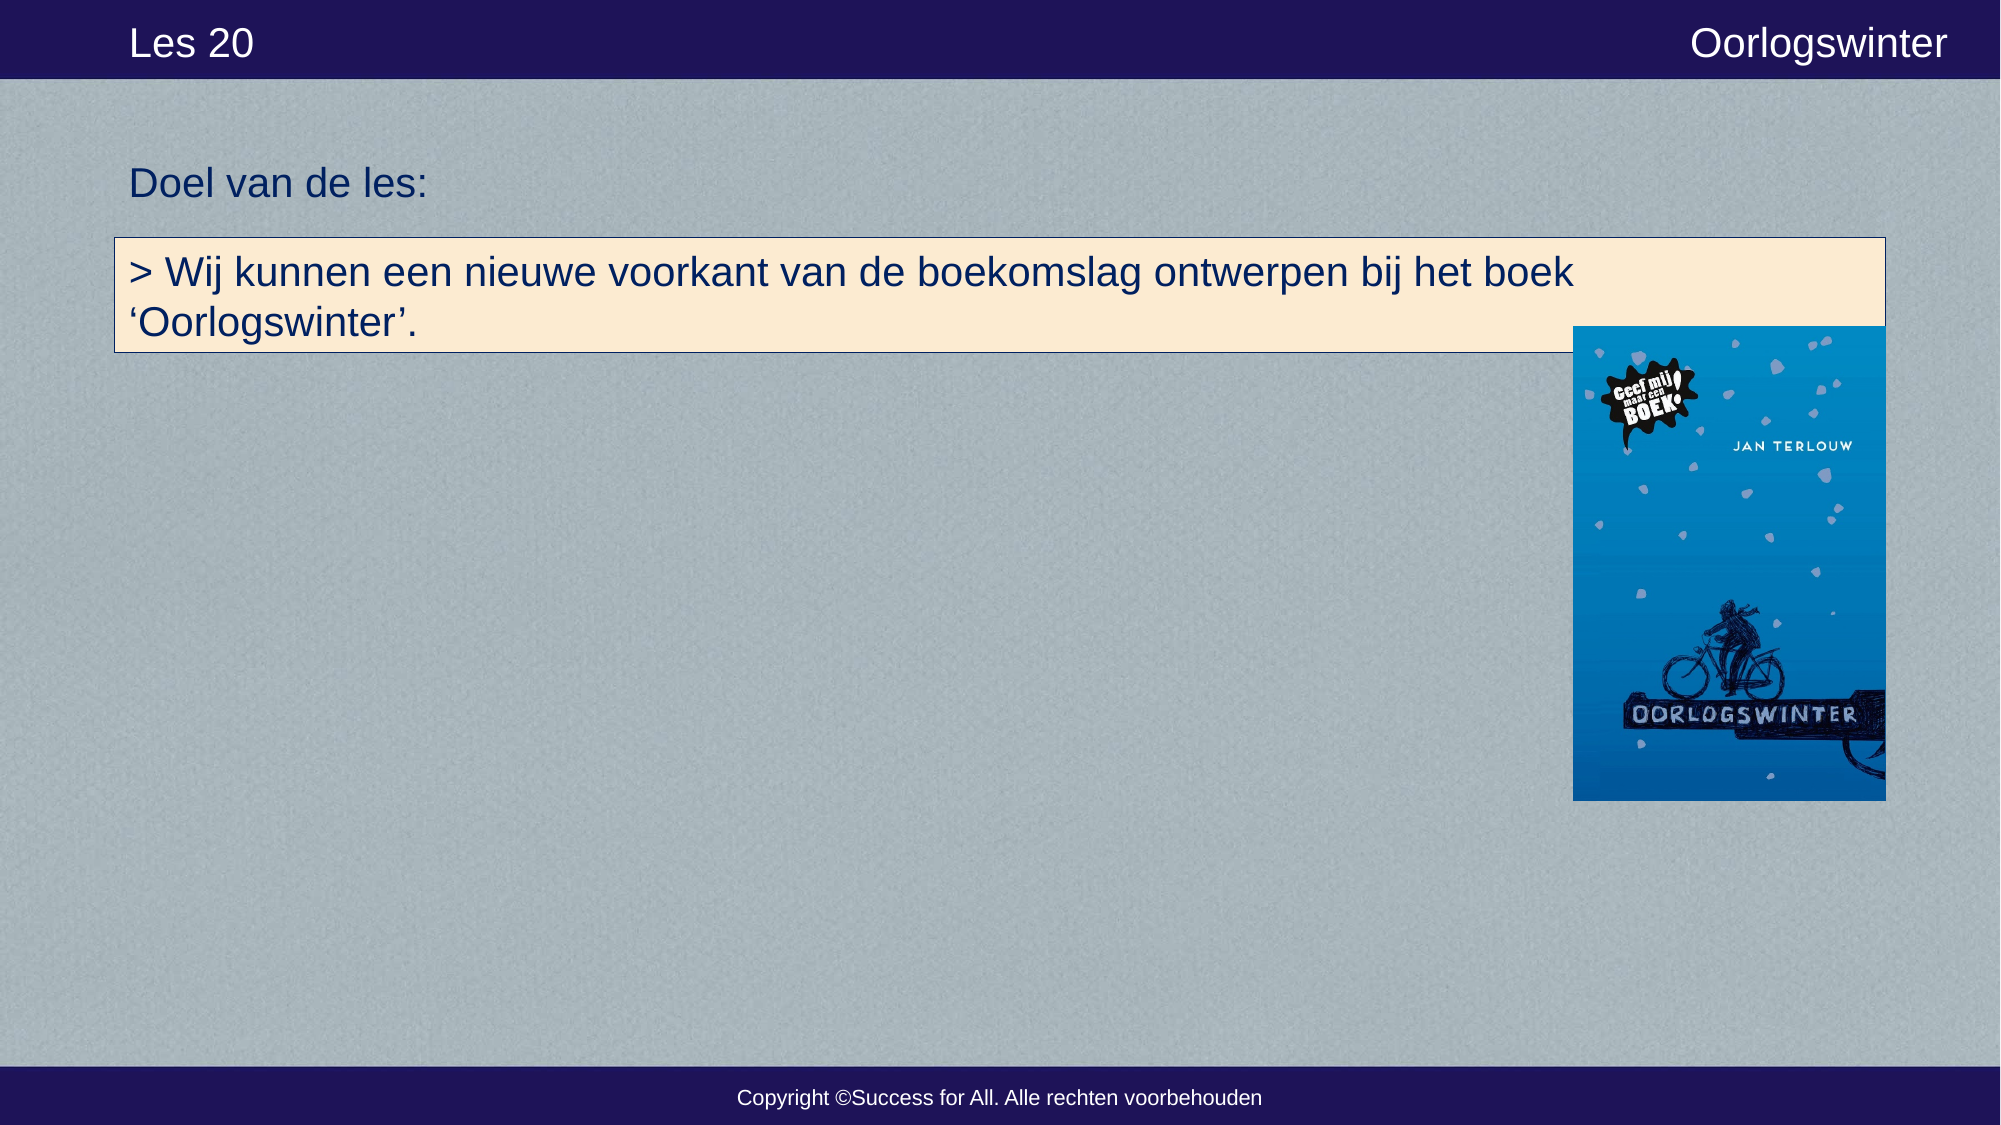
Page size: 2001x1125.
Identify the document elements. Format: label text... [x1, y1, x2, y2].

text_box Oorlogswinter [786, 8, 1963, 73]
text_box Copyright ©Success for All. Alle rechten voorbehouden [0, 1076, 2000, 1125]
picture [0, 0, 2001, 1125]
text_box Doel van de les: [113, 148, 1635, 214]
text_box > Wij kunnen een nieuwe voorkant van de boekomslag ontwerpen bij het boek ‘Oorlogswinter’. [114, 237, 1886, 353]
text_box Les 20 [114, 8, 354, 73]
